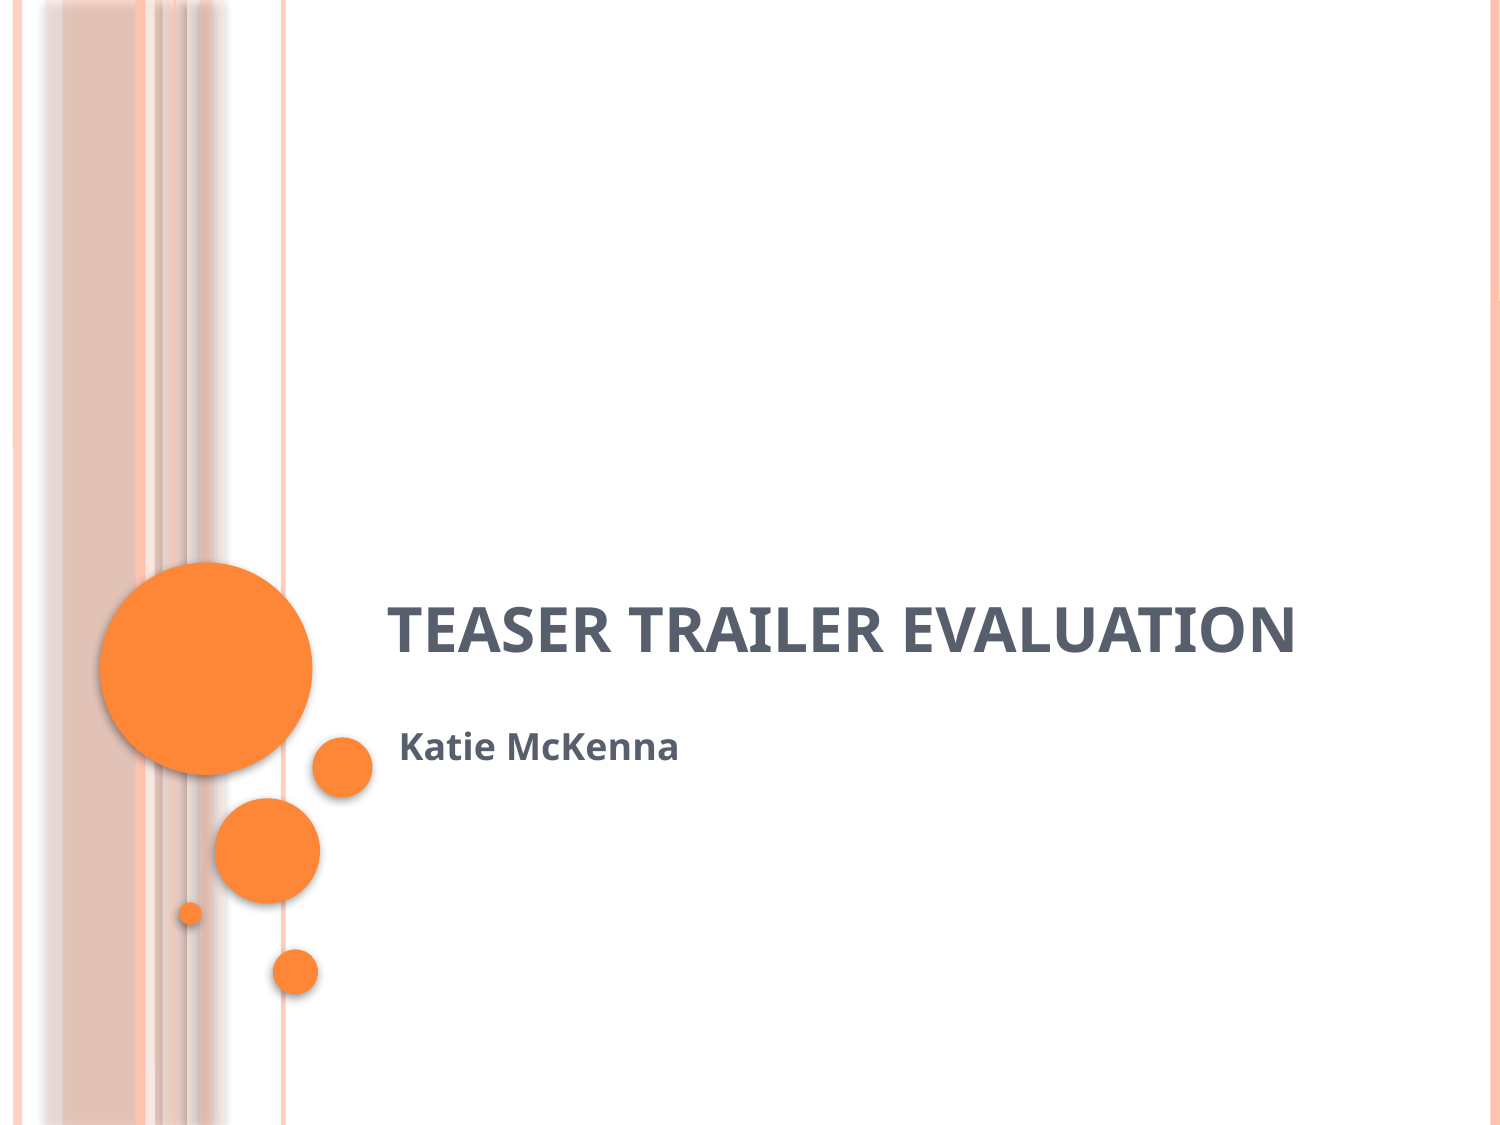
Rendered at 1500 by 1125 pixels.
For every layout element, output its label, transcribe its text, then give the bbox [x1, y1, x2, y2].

subtitle Katie McKenna [383, 716, 1397, 941]
title Teaser Trailer Evaluation [371, 361, 1385, 673]
